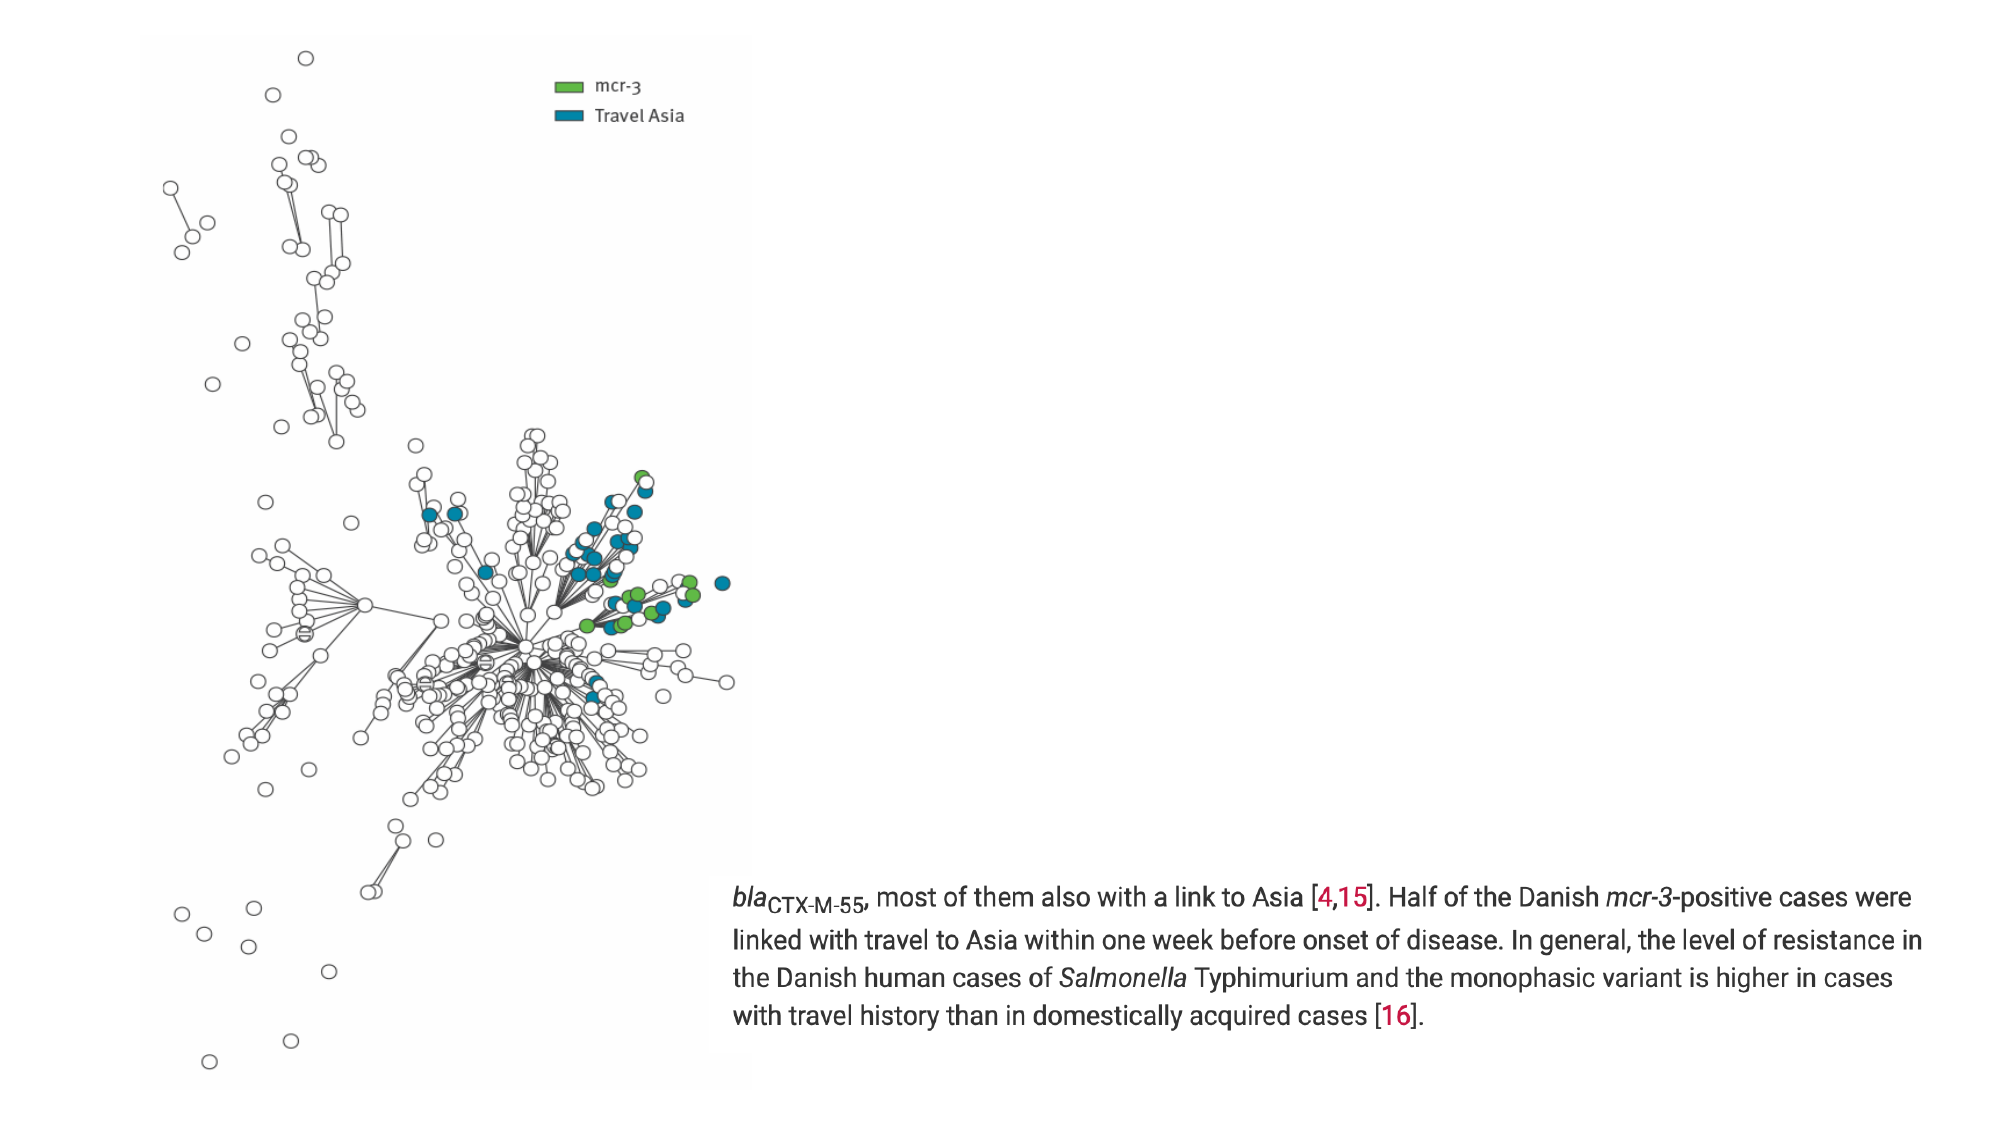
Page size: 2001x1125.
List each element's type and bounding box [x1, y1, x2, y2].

picture [139, 35, 1948, 1090]
